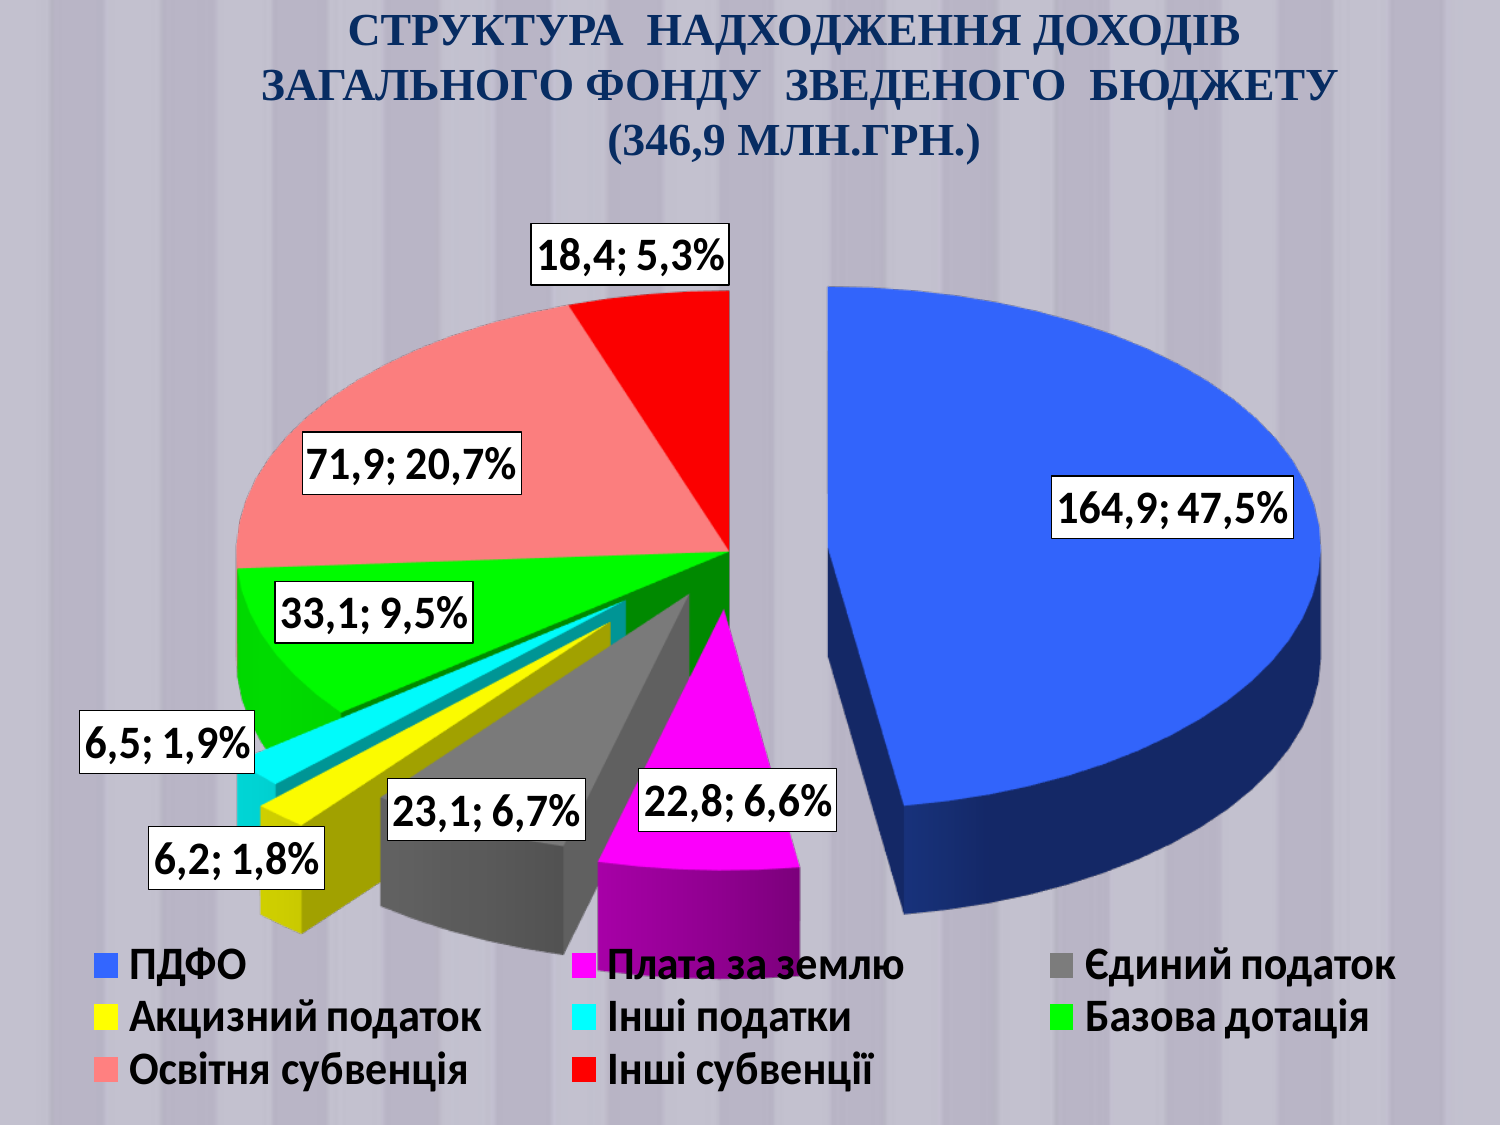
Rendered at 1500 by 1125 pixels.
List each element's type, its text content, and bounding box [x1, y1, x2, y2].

picture [0, 0, 1500, 1125]
title СТРУКТУРА НАДХОДЖЕННЯ ДОХОДІВ ЗАГАЛЬНОГО ФОНДУ ЗВЕДЕНОГО БЮДЖЕТУ (346,9 МЛН.ГРН.) [100, 19, 1500, 124]
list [32, 113, 1483, 1107]
